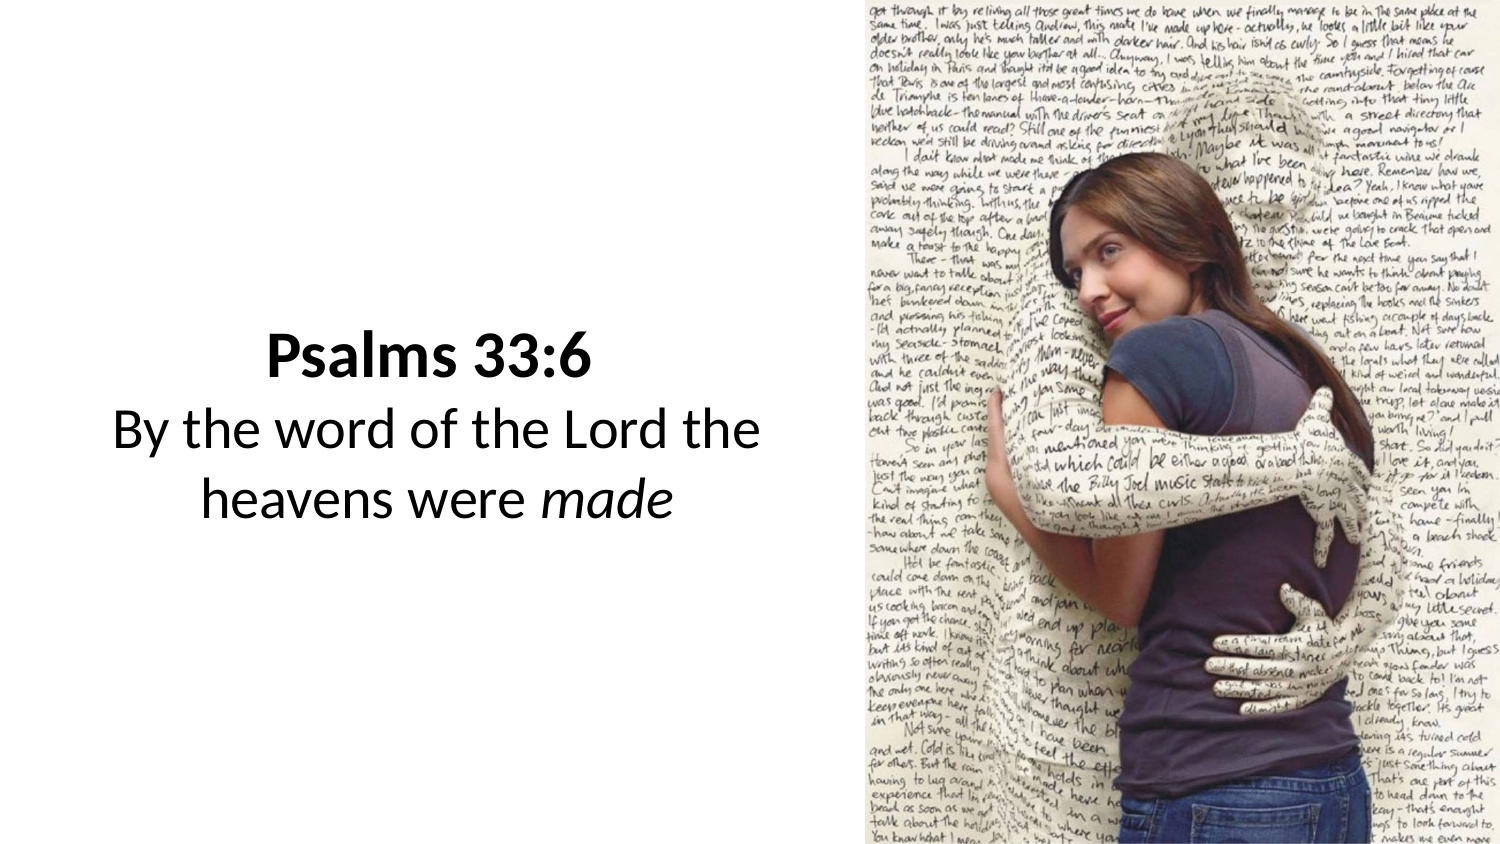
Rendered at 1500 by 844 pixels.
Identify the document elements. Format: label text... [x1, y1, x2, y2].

text_box Psalms 33:6 By the word of the Lord the heavens were made [0, 303, 859, 538]
picture [864, 0, 1500, 844]
